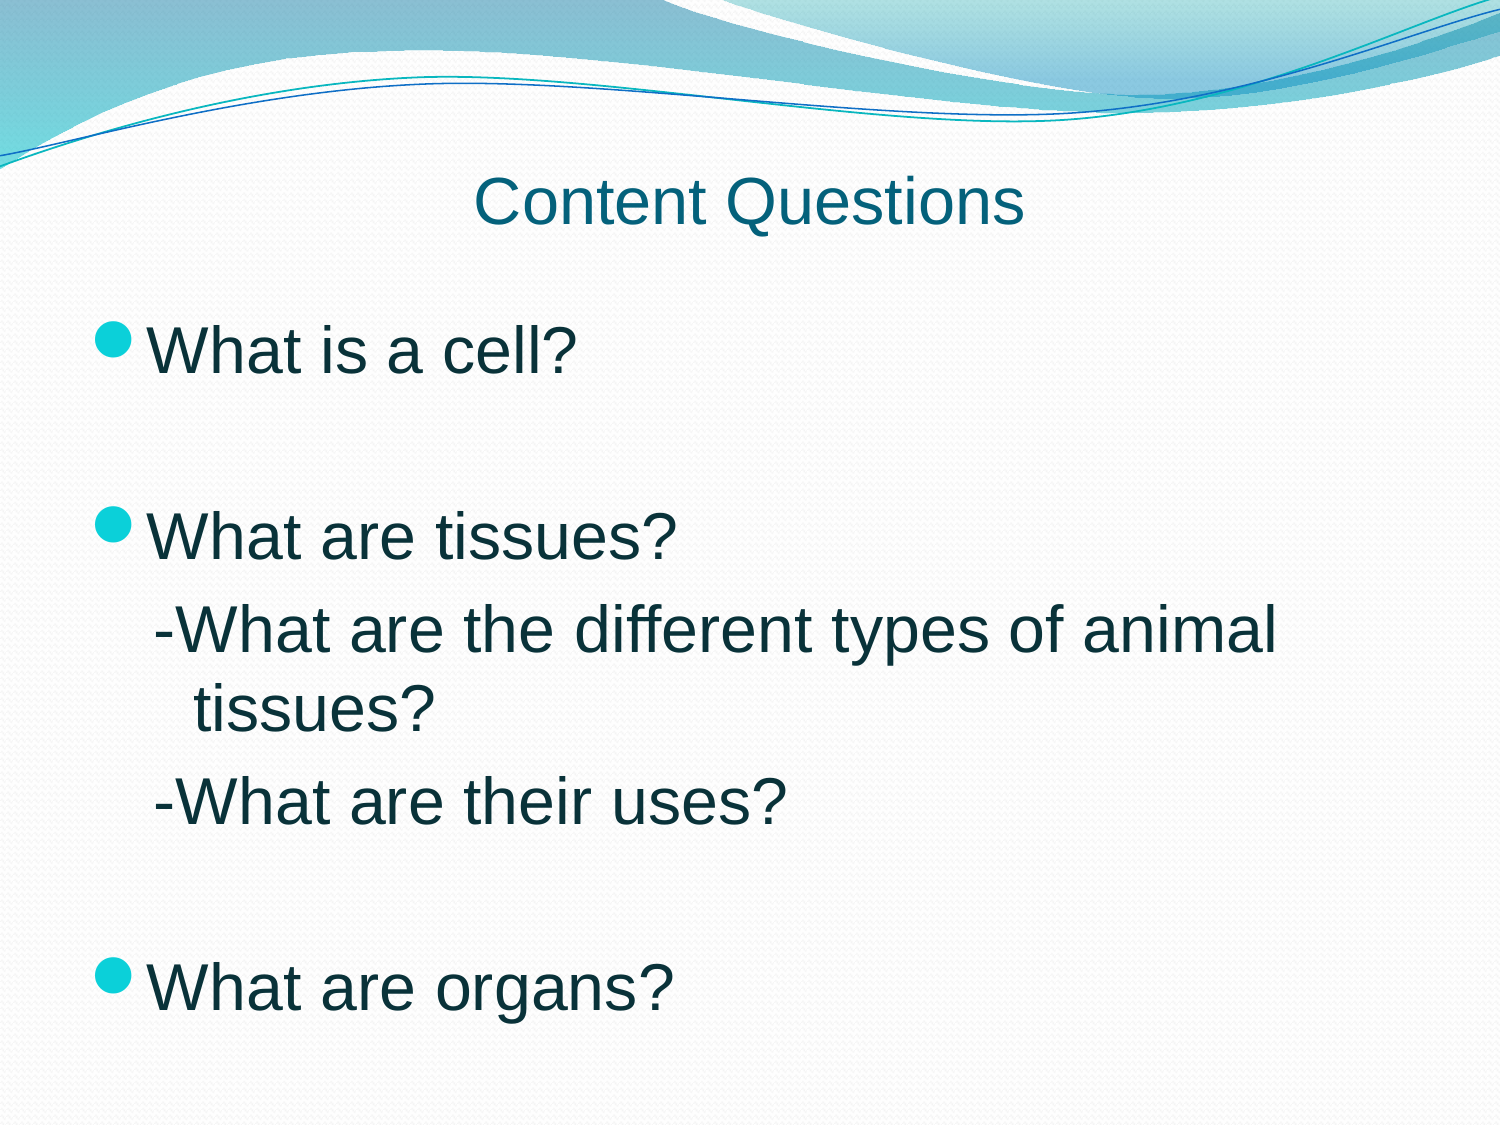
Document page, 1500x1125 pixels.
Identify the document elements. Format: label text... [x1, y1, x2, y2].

title Content Questions [75, 115, 1425, 238]
list What is a cell? What are tissues? -What are the different types of animal tissues? -What are their uses? What are organs? [75, 299, 1425, 1038]
